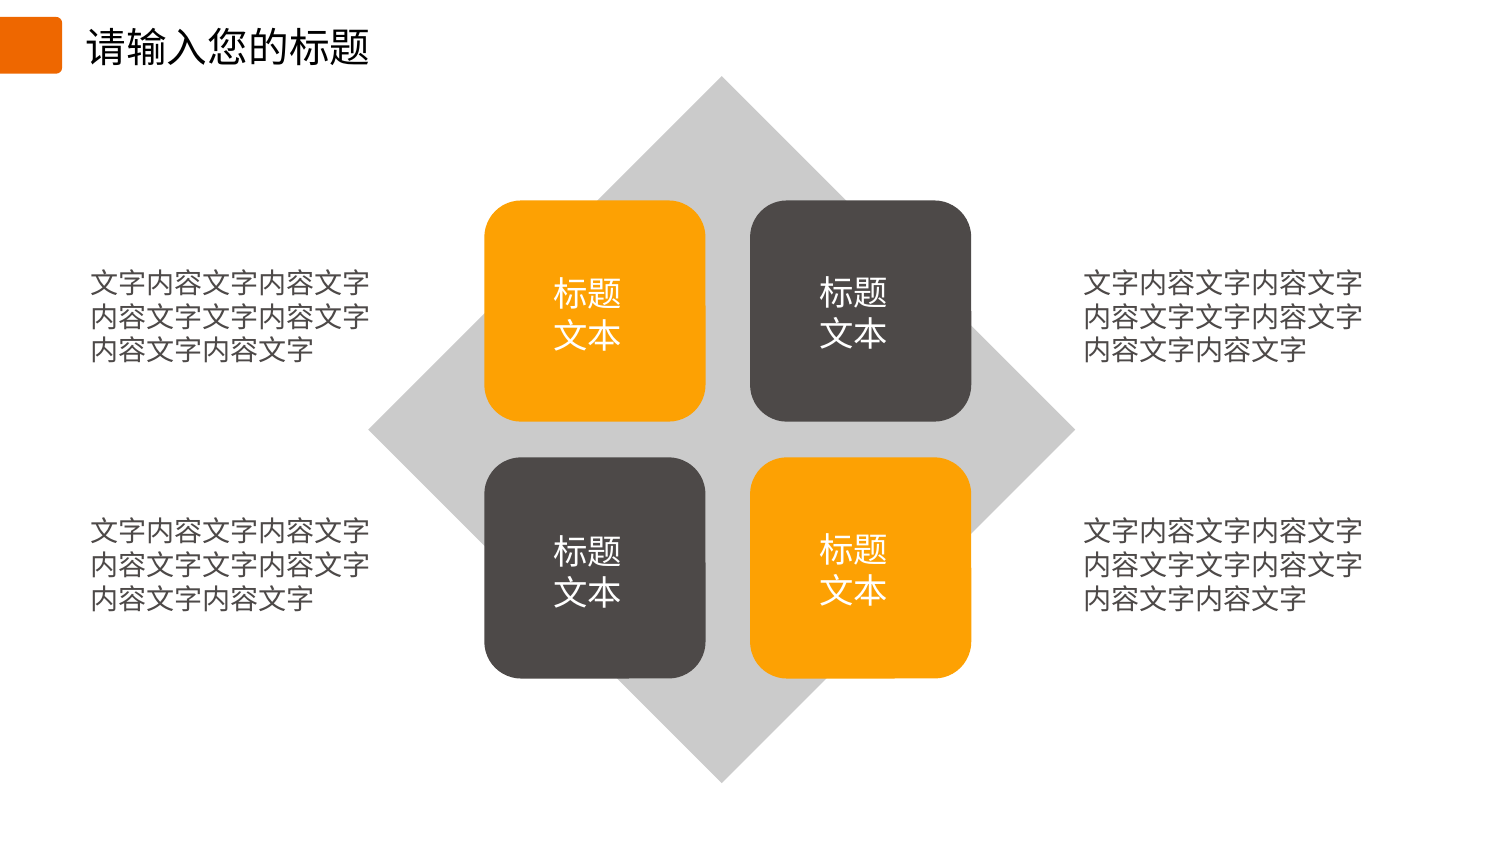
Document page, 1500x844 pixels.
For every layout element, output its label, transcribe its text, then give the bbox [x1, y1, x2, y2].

text_box 请输入您的标题 [70, 15, 386, 79]
text_box [368, 76, 1076, 784]
text_box 标题文本 [523, 265, 652, 363]
text_box 文字内容文字内容文字内容文字文字内容文字内容文字内容文字 [75, 257, 405, 408]
text_box [484, 200, 706, 422]
text_box 标题文本 [789, 520, 919, 618]
text_box [750, 457, 972, 679]
text_box 标题文本 [789, 263, 919, 361]
text_box 标题文本 [523, 522, 652, 620]
text_box 文字内容文字内容文字内容文字文字内容文字内容文字内容文字 [1068, 506, 1388, 656]
text_box 文字内容文字内容文字内容文字文字内容文字内容文字内容文字 [75, 506, 405, 656]
text_box [750, 200, 972, 422]
text_box [484, 457, 706, 679]
text_box [0, 16, 63, 74]
text_box 文字内容文字内容文字内容文字文字内容文字内容文字内容文字 [1068, 257, 1388, 408]
